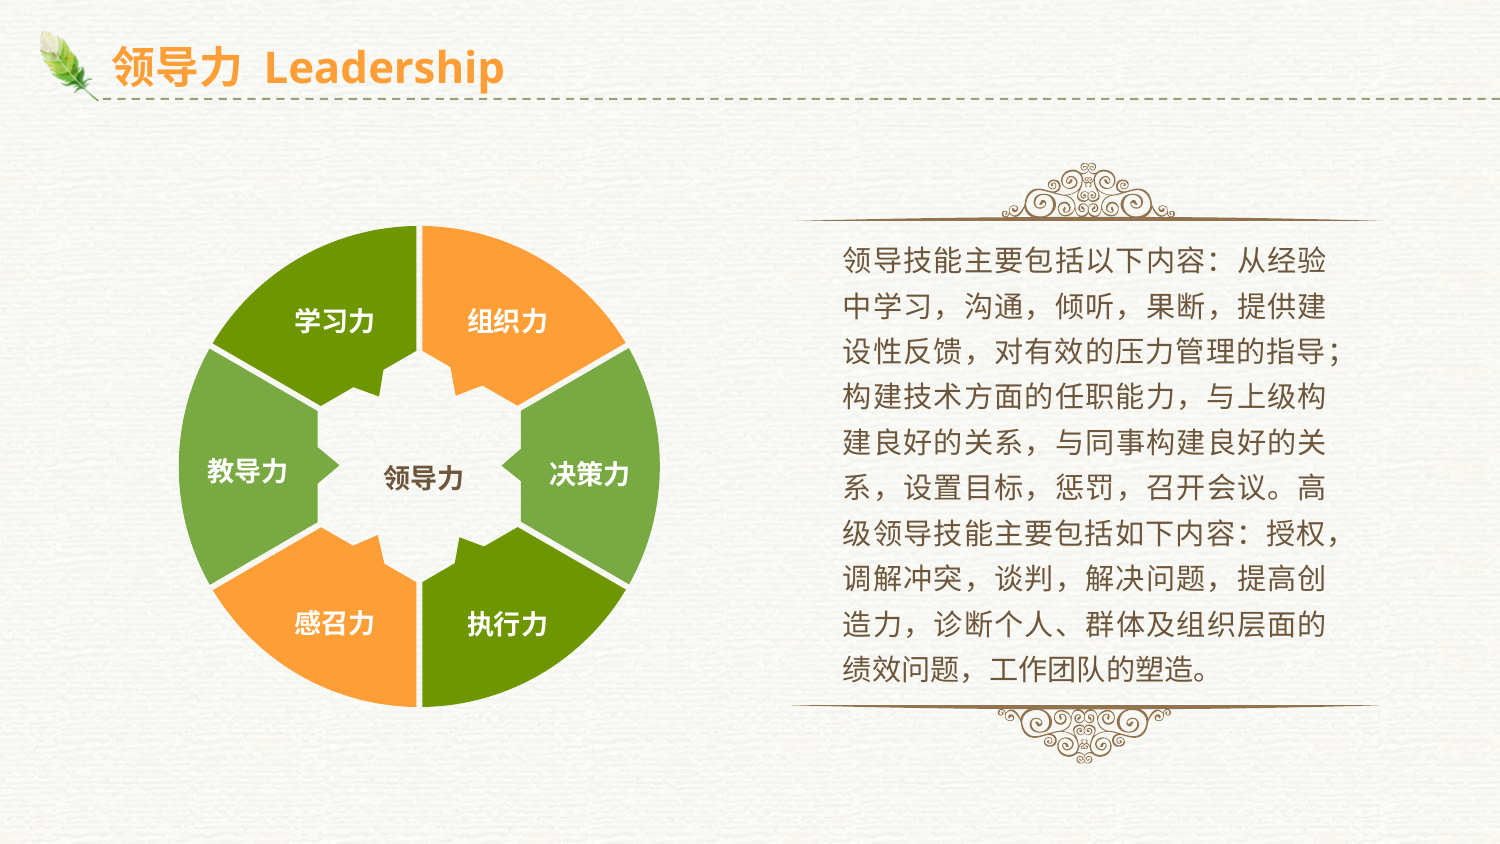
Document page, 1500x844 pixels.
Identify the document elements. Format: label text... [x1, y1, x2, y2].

text_box 领导力 [341, 437, 508, 502]
text_box [212, 527, 417, 708]
text_box [422, 226, 626, 406]
text_box 感召力 [278, 582, 393, 646]
text_box 组织力 [450, 280, 565, 345]
text_box [422, 527, 626, 708]
text_box 领导技能主要包括以下内容：从经验中学习，沟通，倾听，果断，提供建设性反馈，对有效的压力管理的指导；构建技术方面的任职能力，与上级构建良好的关系，与同事构建良好的关系，设置目标，惩罚，召开会议。高级领导技能主要包括如下内容：授权，调解冲突，谈判，解决问题，提高创造力，诊断个人、群体及组织层面的绩效问题，工作团队的塑造。 [828, 230, 1342, 694]
text_box 学习力 [278, 280, 393, 345]
picture [0, 0, 1500, 844]
text_box 执行力 [450, 583, 565, 648]
text_box 领导力 Leadership [105, 32, 520, 98]
text_box 决策力 [533, 433, 648, 498]
text_box [212, 226, 417, 406]
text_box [795, 162, 1383, 222]
text_box [508, 348, 660, 585]
text_box [178, 348, 340, 585]
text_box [791, 705, 1379, 764]
text_box 教导力 [190, 430, 305, 494]
